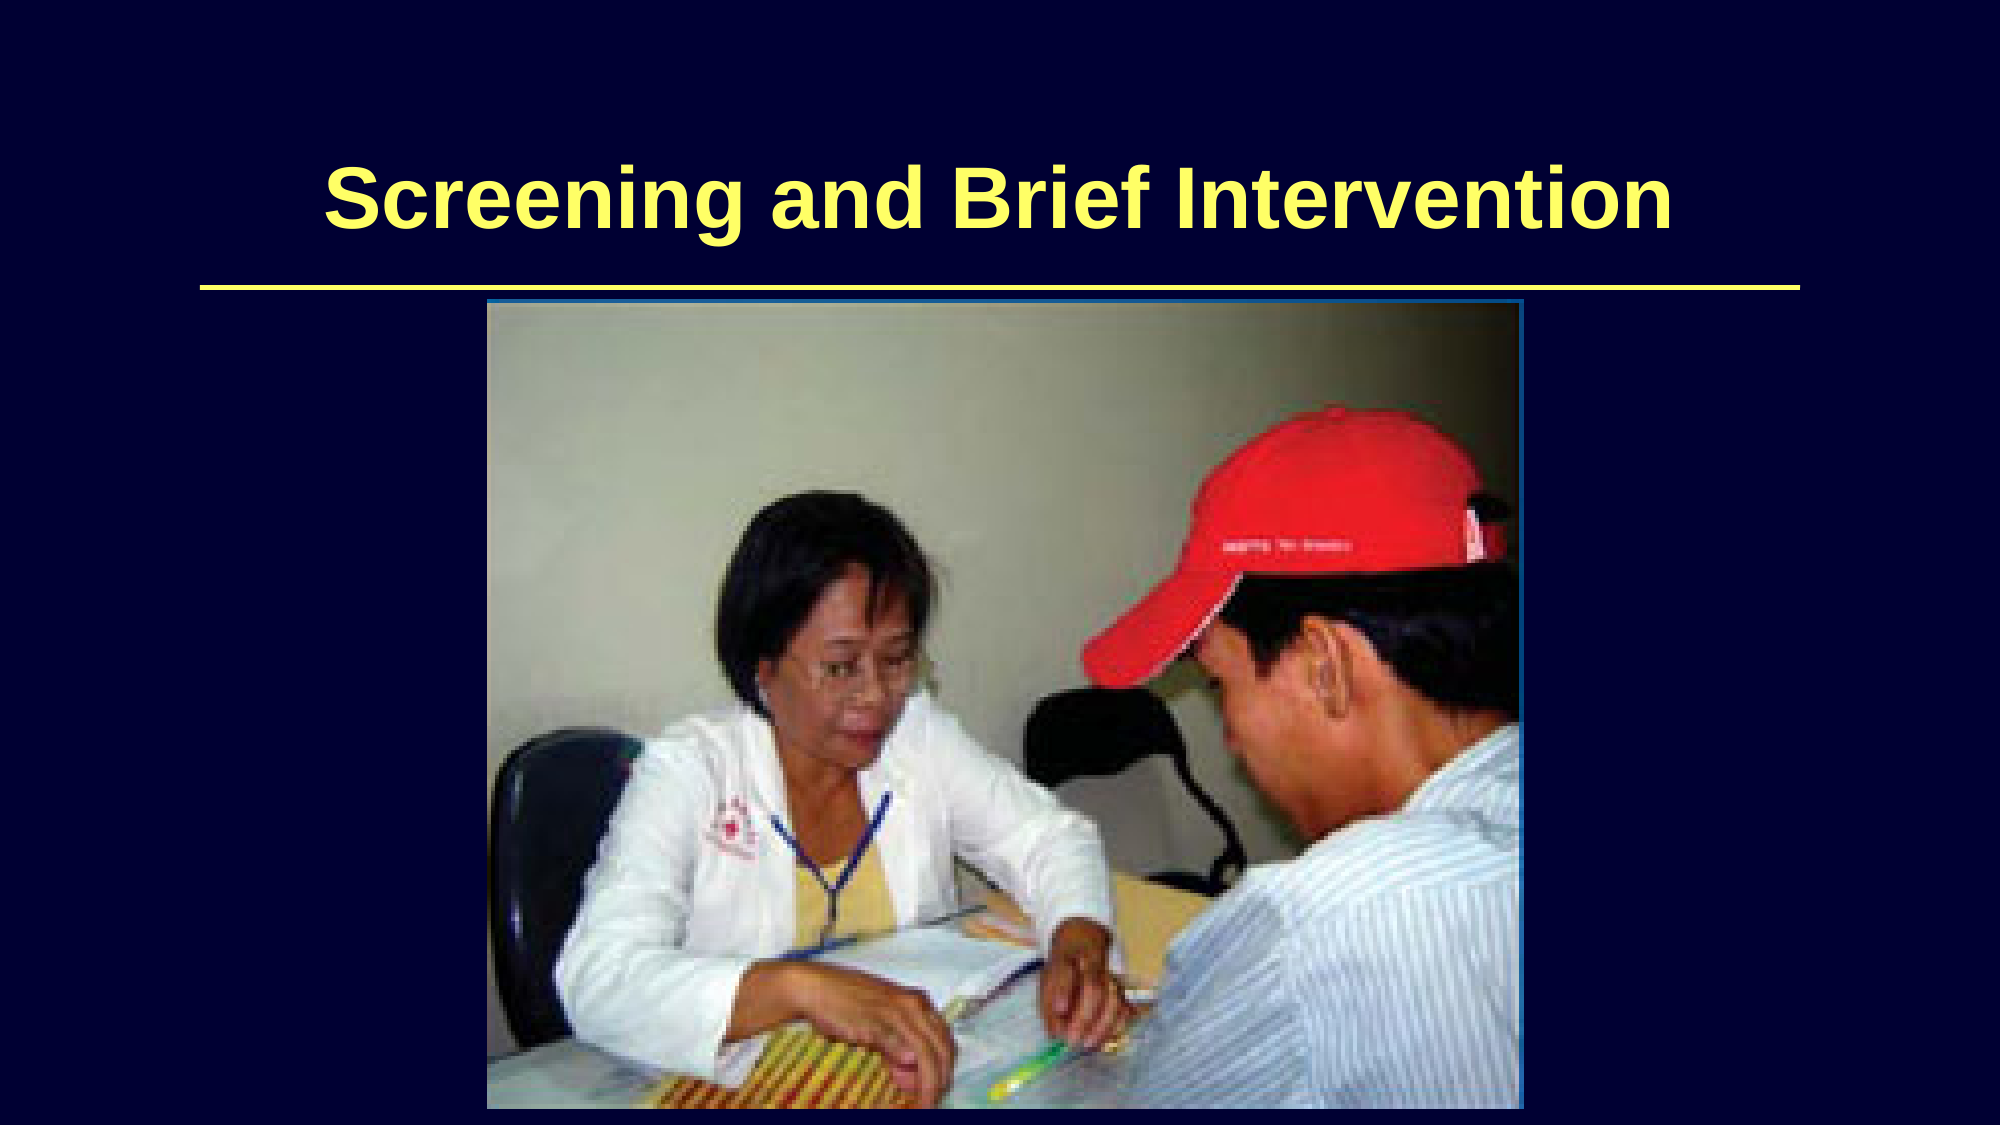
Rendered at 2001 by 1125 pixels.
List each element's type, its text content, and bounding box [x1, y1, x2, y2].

picture [487, 299, 1524, 1109]
title Screening and Brief Intervention [149, 99, 1851, 288]
